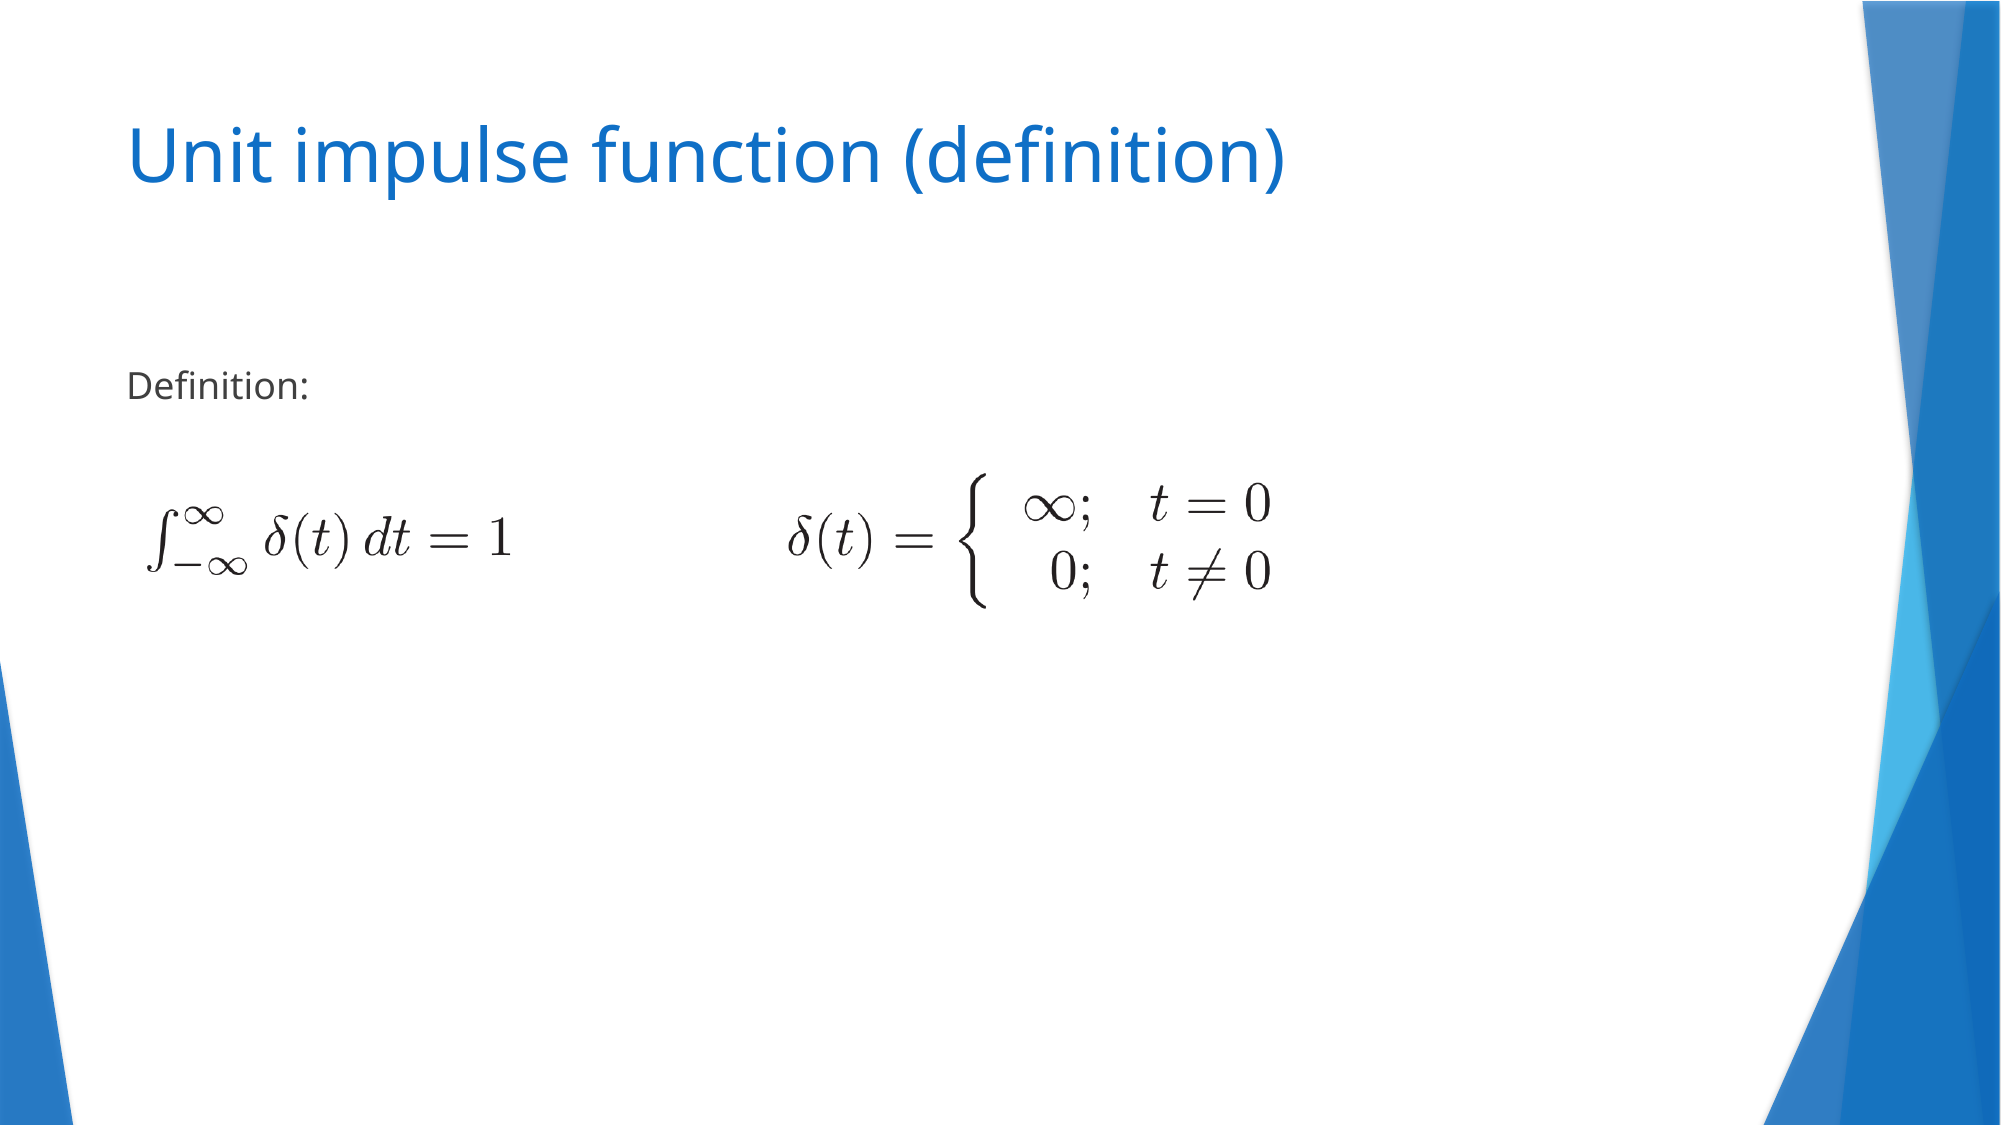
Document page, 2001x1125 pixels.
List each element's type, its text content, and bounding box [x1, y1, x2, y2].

title Unit impulse function (definition) [111, 99, 1522, 317]
list Definition: [111, 354, 1522, 992]
picture [127, 454, 1286, 630]
